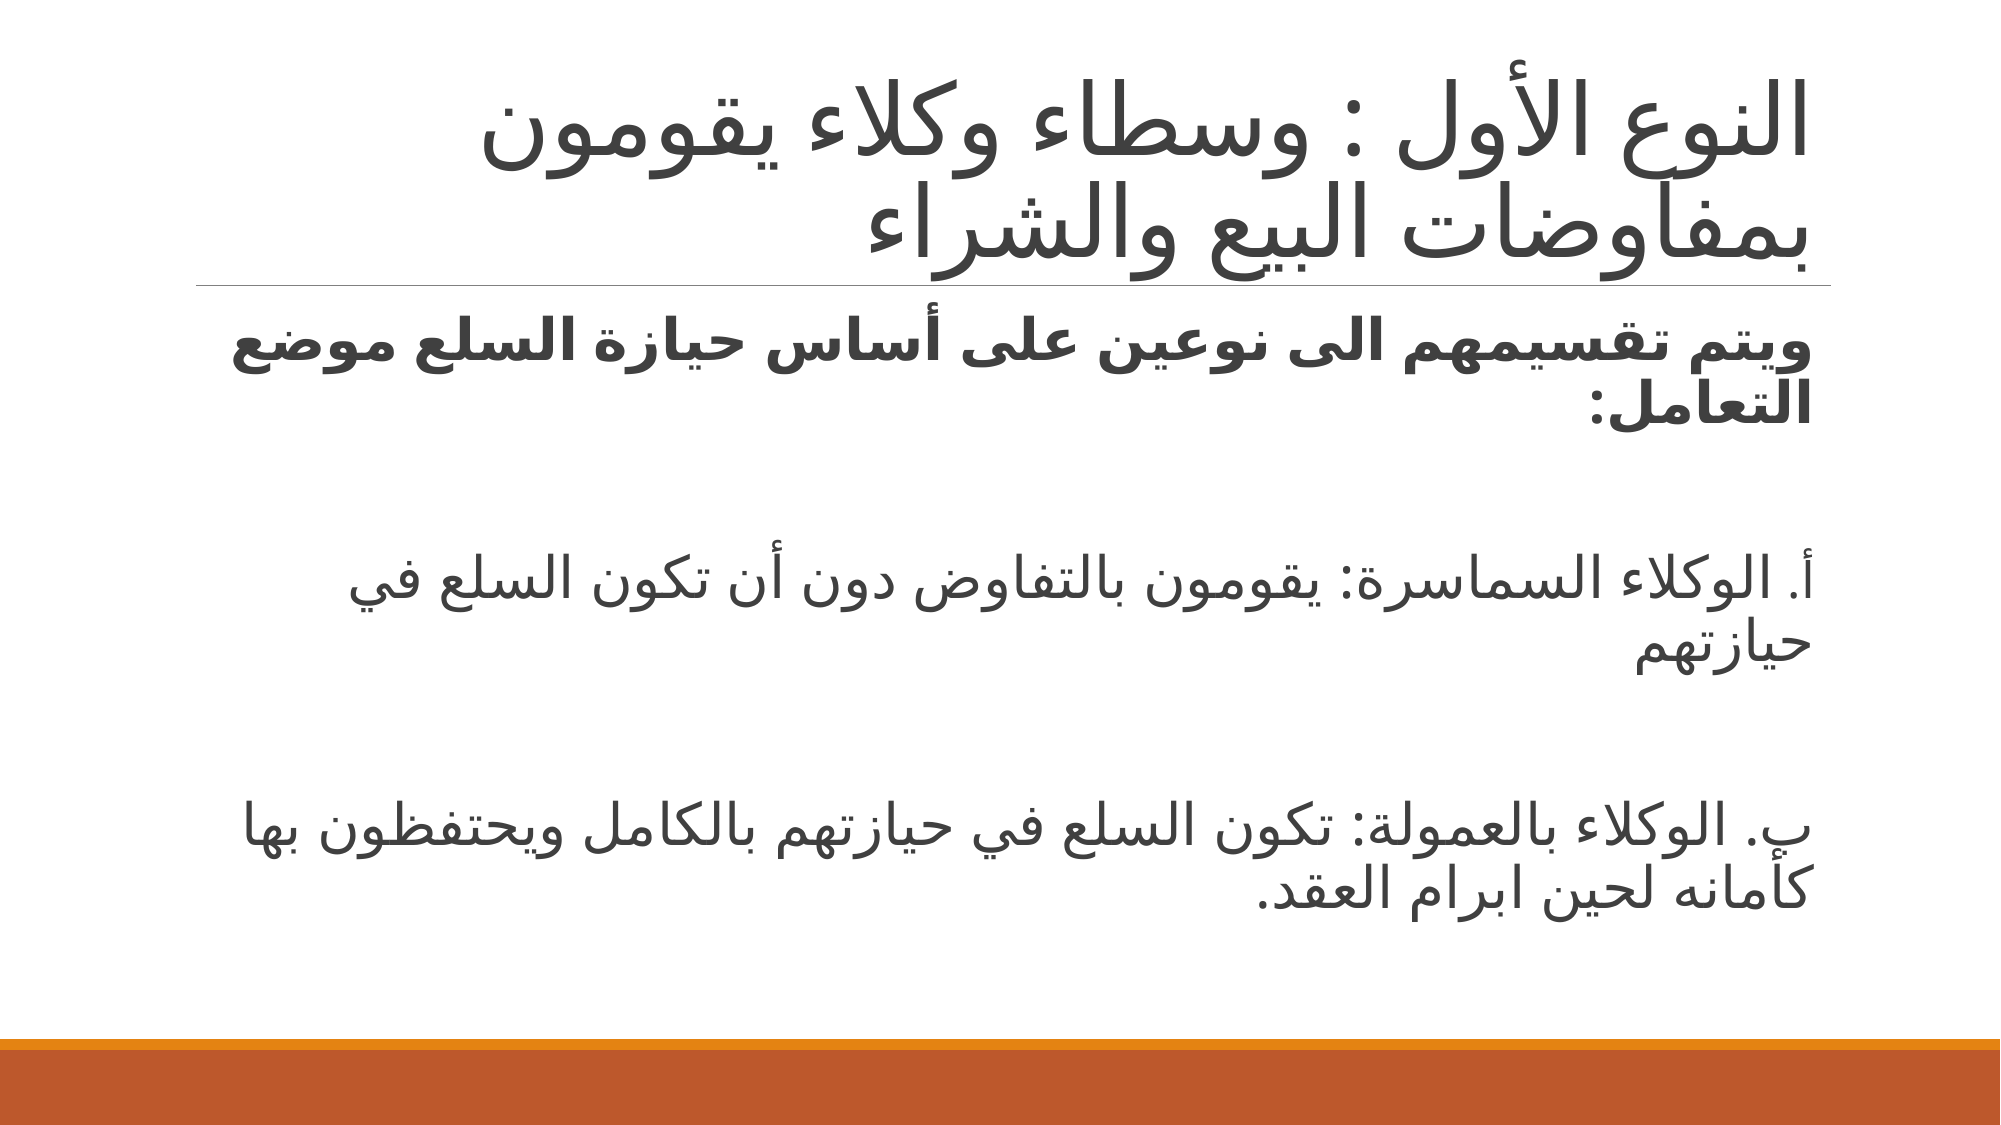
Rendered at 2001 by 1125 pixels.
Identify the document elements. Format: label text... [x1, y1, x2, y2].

title النوع الأول : وسطاء وكلاء يقومون بمفاوضات البيع والشراء [180, 47, 1830, 285]
list ويتم تقسيمهم الى نوعين على أساس حيازة السلع موضع التعامل: أ. الوكلاء السماسرة: يقومون بالتفاوض دون أن تكون السلع في حيازتهم ب. الوكلاء بالعمولة: تكون السلع في حيازتهم بالكامل ويحتفظون بها كأمانه لحين ابرام العقد. [180, 302, 1830, 963]
